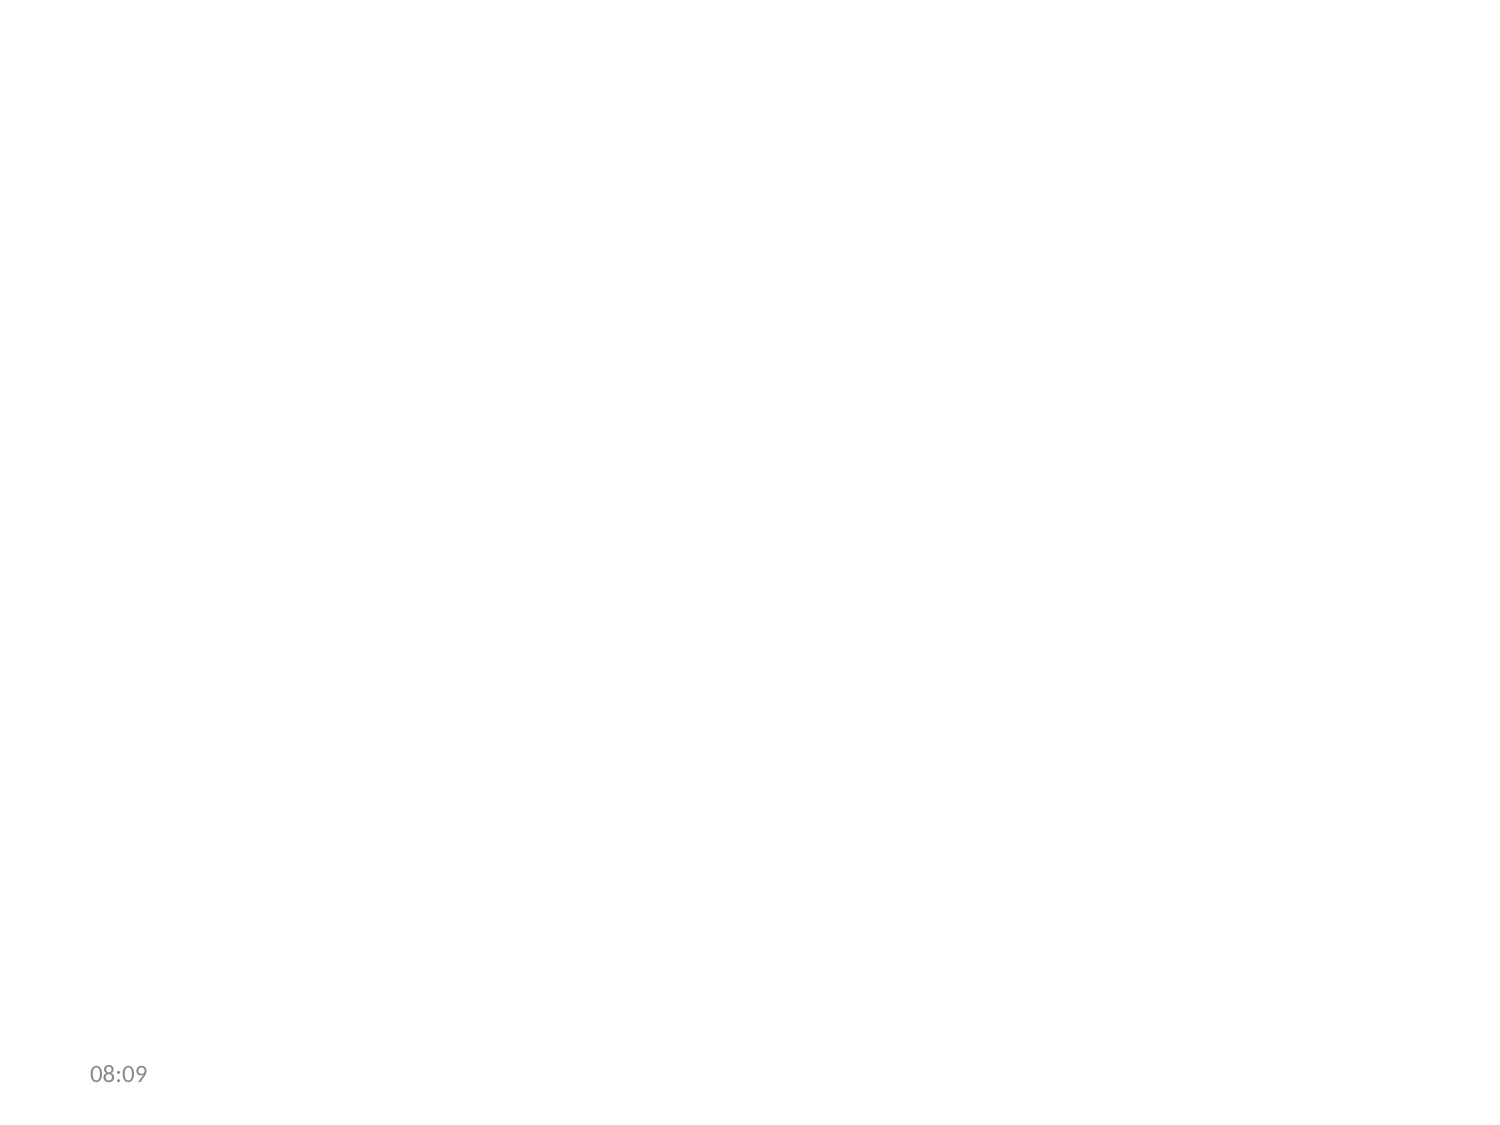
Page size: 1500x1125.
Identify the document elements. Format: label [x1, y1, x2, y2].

slide_number [75, 1042, 425, 1103]
